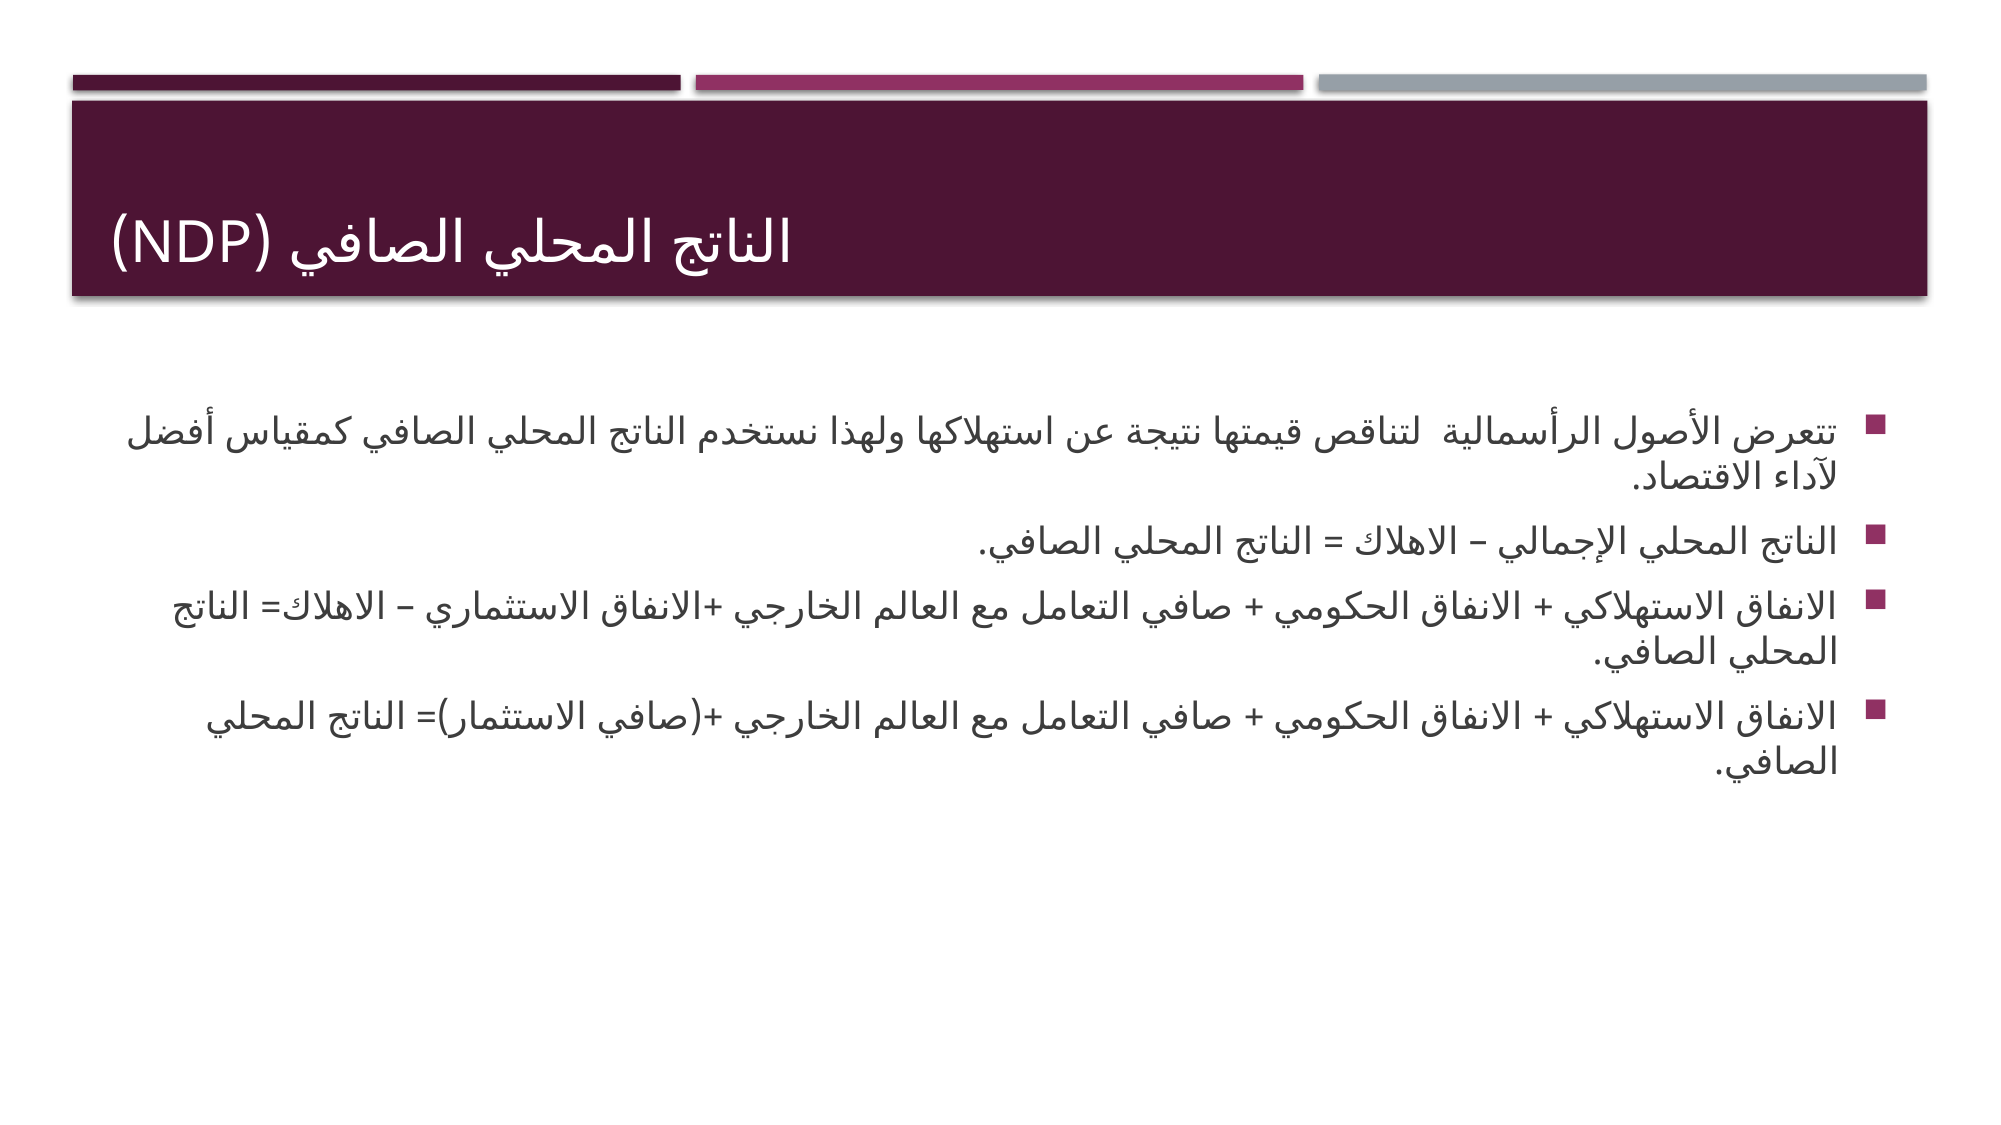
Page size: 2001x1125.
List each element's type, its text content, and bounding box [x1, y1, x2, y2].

title الناتج المحلي الصافي (NDP) [95, 115, 1905, 282]
list تتعرض الأصول الرأسمالية لتناقص قيمتها نتيجة عن استهلاكها ولهذا نستخدم الناتج المحلي الصافي كمقياس أفضل لآداء الاقتصاد. الناتج المحلي الإجمالي – الاهلاك = الناتج المحلي الصافي. الانفاق الاستهلاكي + الانفاق الحكومي + صافي التعامل مع العالم الخارجي +الانفاق الاستثماري – الاهلاك= الناتج المحلي الصافي. الانفاق الاستهلاكي + الانفاق الحكومي + صافي التعامل مع العالم الخارجي +(صافي الاستثمار)= الناتج المحلي الصافي. [95, 357, 1905, 962]
